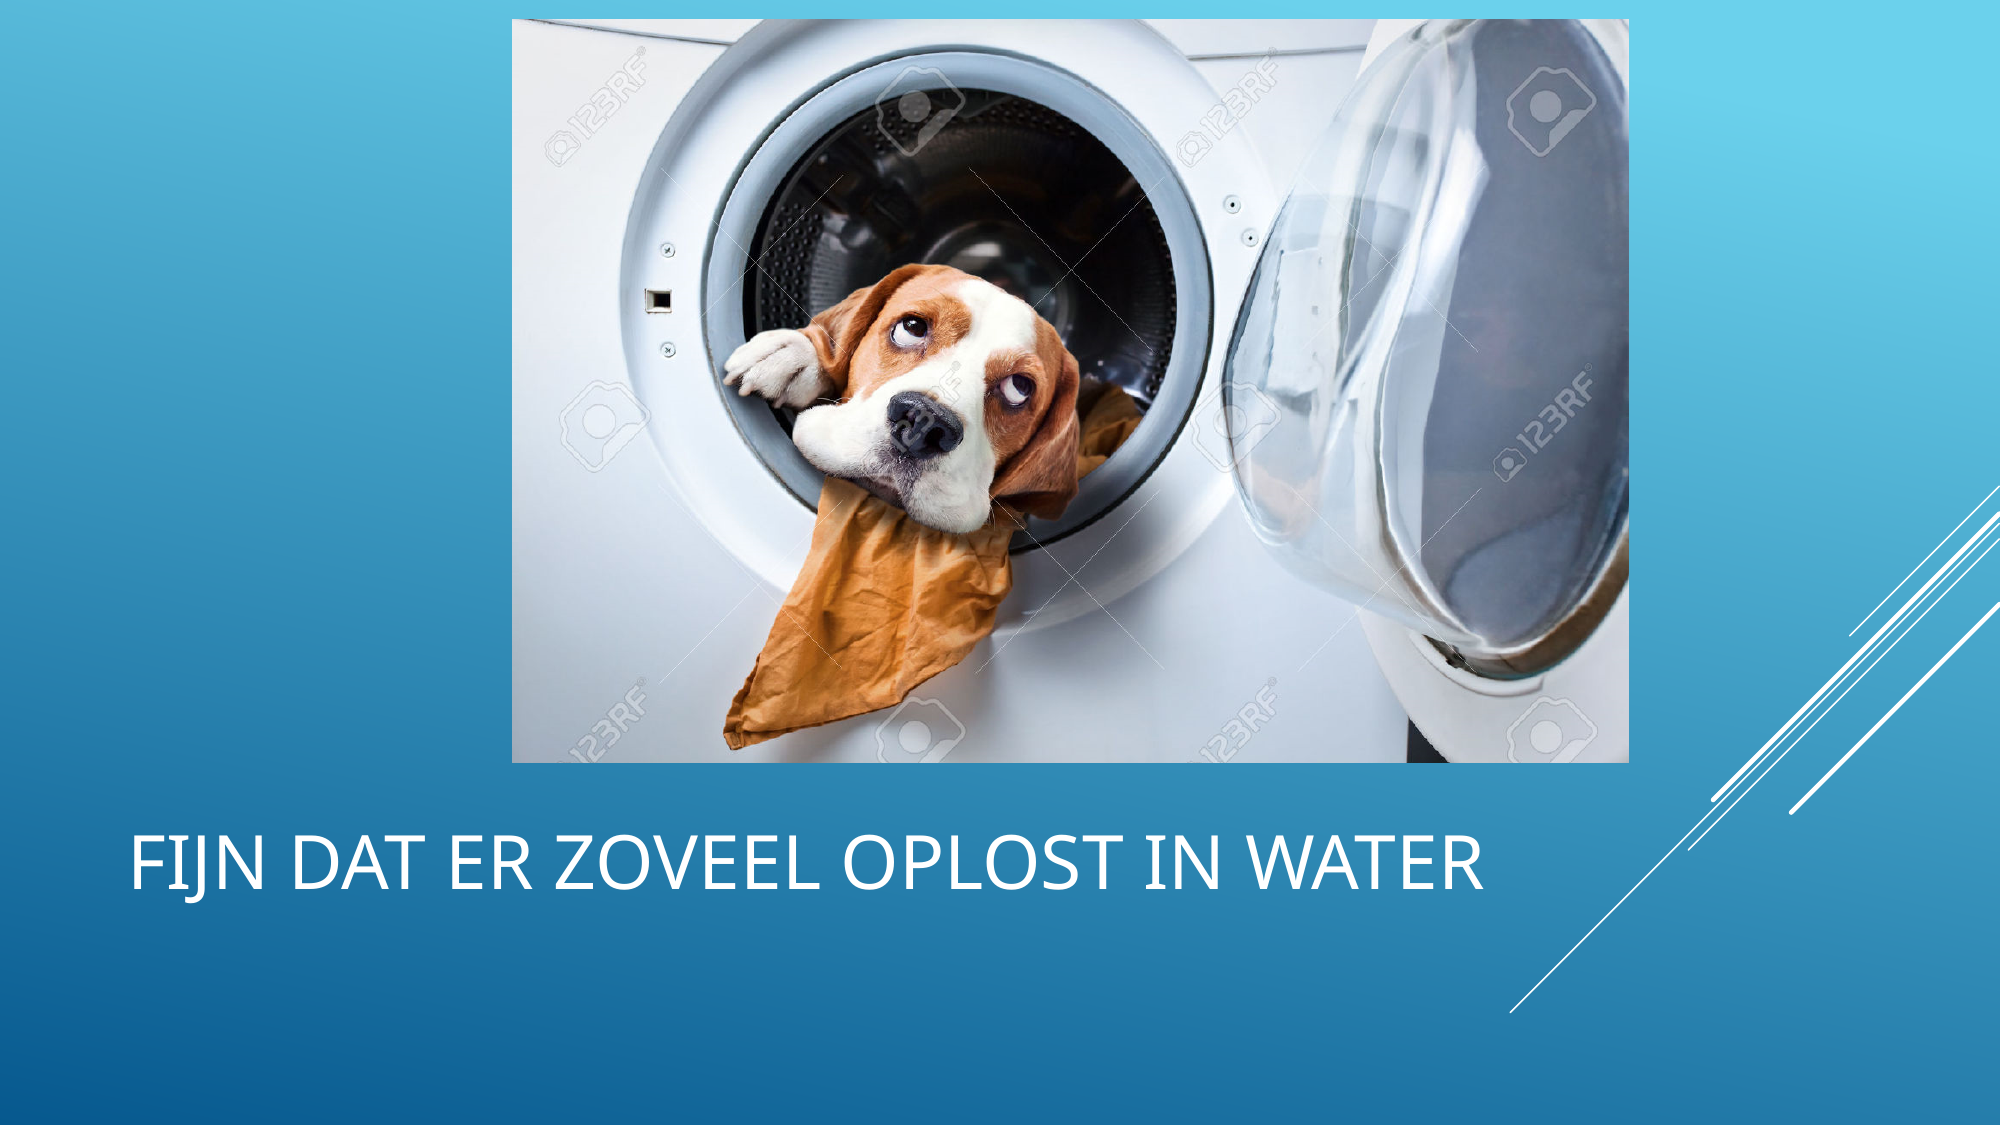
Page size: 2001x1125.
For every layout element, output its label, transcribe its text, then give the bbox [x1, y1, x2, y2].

title Fijn dat er zoveel oplost in water [112, 736, 1513, 984]
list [512, 19, 1629, 763]
